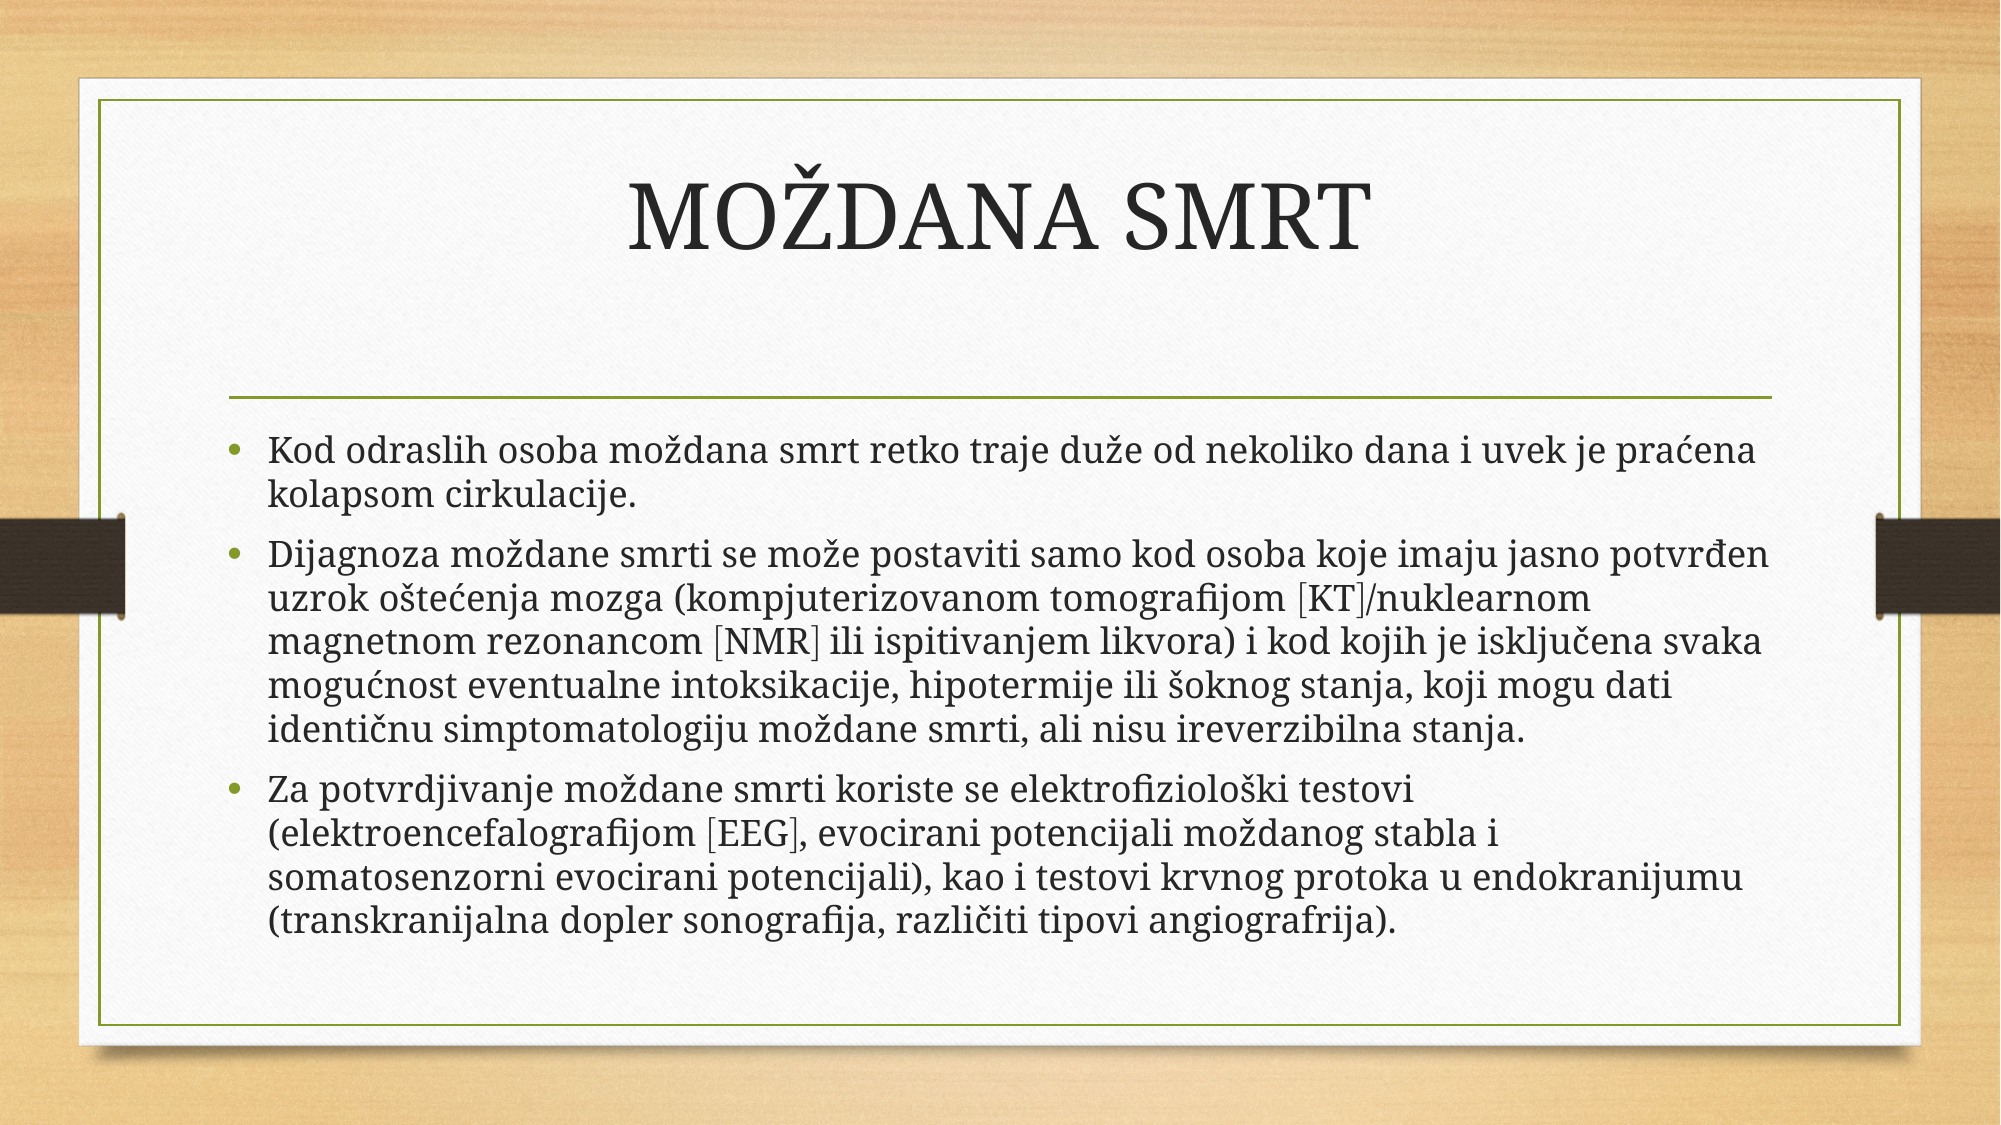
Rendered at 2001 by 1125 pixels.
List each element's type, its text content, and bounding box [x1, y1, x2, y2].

list Kod odraslih osoba moždana smrt retko traje duže od nekoliko dana i uvek je praćena kolapsom cirkulacije. Dijagnoza moždane smrti se može postaviti samo kod osoba koje imaju jasno potvrđen uzrok oštećenja mozga (kompjuterizovanom tomografijom KT/nuklearnom magnetnom rezonancom NMR ili ispitivanjem likvora) i kod kojih je isključena svaka mogućnost eventualne intoksikacije, hipotermije ili šoknog stanja, koji mogu dati identičnu simptomatologiju moždane smrti, ali nisu ireverzibilna stanja. Za potvrdjivanje moždane smrti koriste se elektrofiziološki testovi (elektroencefalografijom EEG, evocirani potencijali moždanog stabla i somatosenzorni evocirani potencijali), kao i testovi krvnog protoka u endokranijumu (transkranijalna dopler sonografija, različiti tipovi angiografrija). [212, 419, 1788, 964]
title MOŽDANA SMRT [212, 161, 1788, 375]
picture [0, 0, 2001, 1125]
